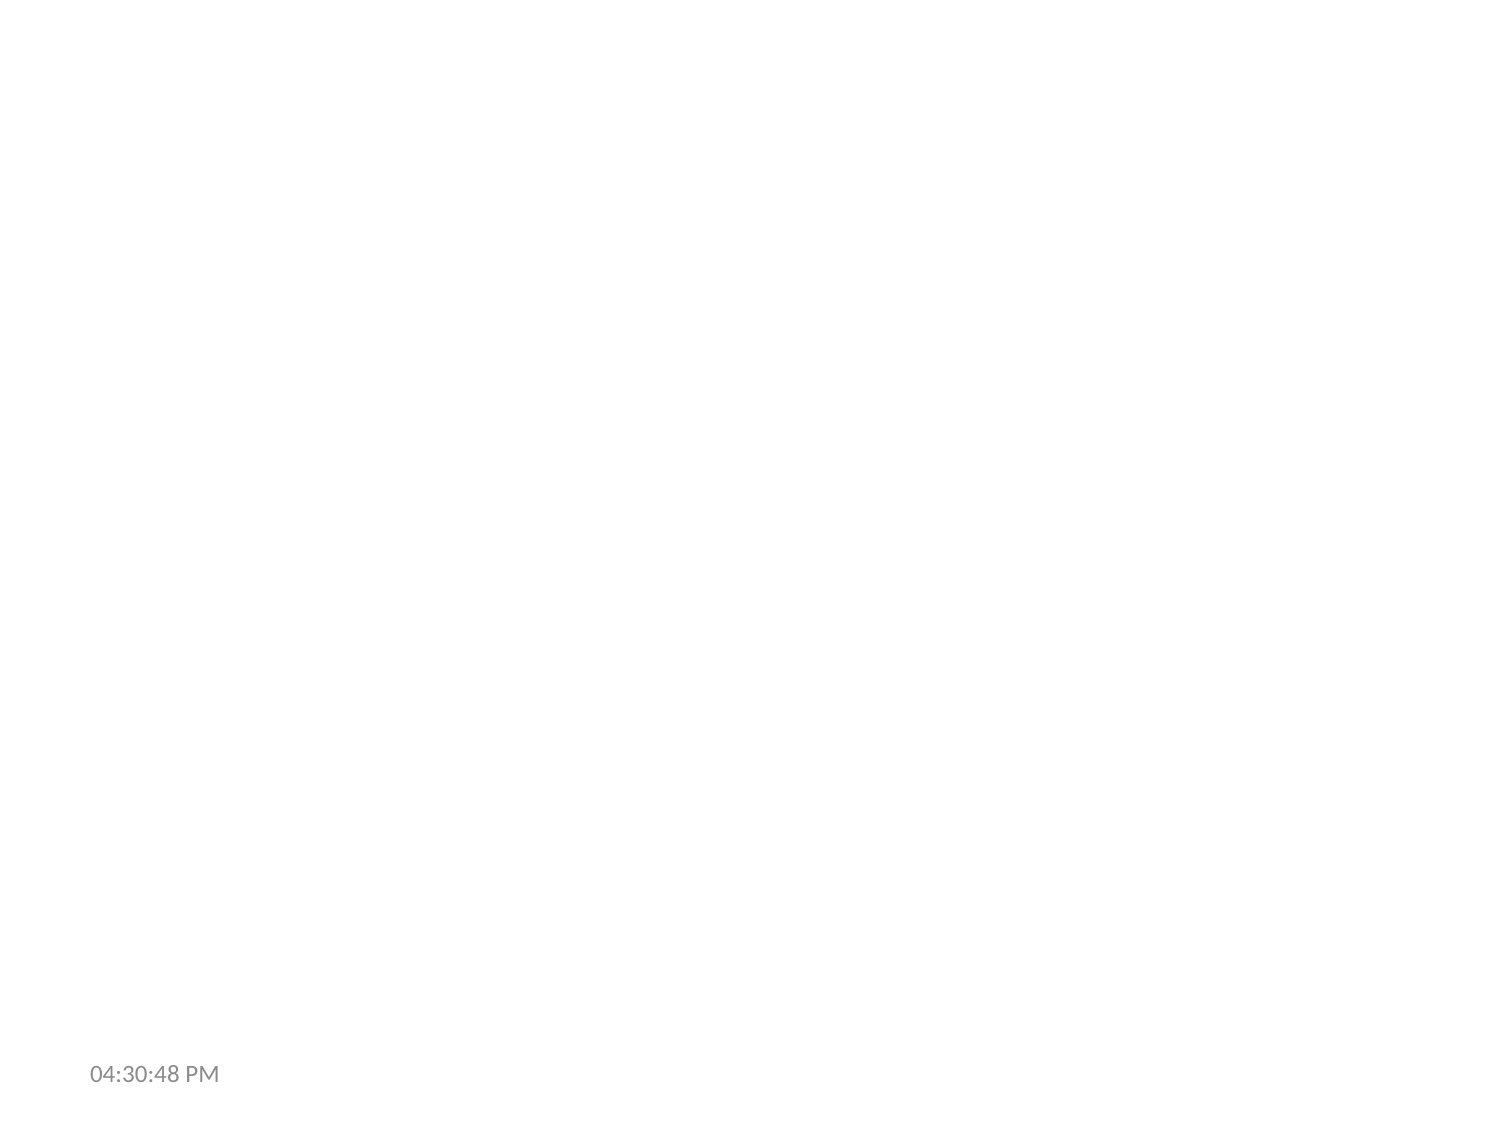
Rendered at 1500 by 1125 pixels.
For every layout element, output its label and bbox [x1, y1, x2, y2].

slide_number [75, 1042, 425, 1103]
